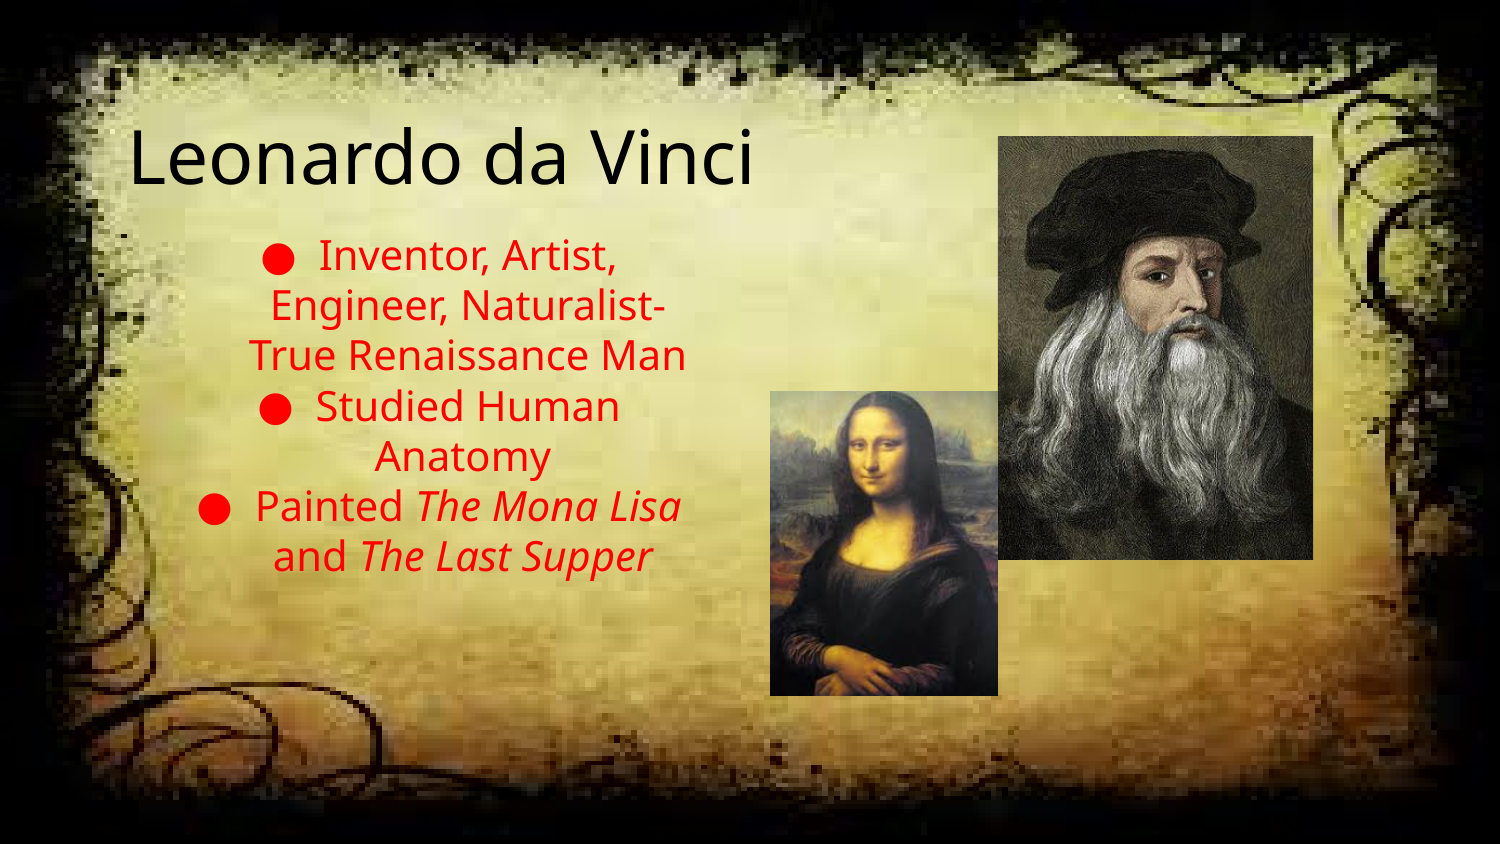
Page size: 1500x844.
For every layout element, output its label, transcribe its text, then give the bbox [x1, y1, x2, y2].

subtitle Inventor, Artist, Engineer, Naturalist- True Renaissance Man Studied Human Anatomy Painted The Mona Lisa and The Last Supper [138, 214, 724, 715]
picture [0, 0, 1500, 844]
title Leonardo da Vinci [0, 84, 978, 215]
